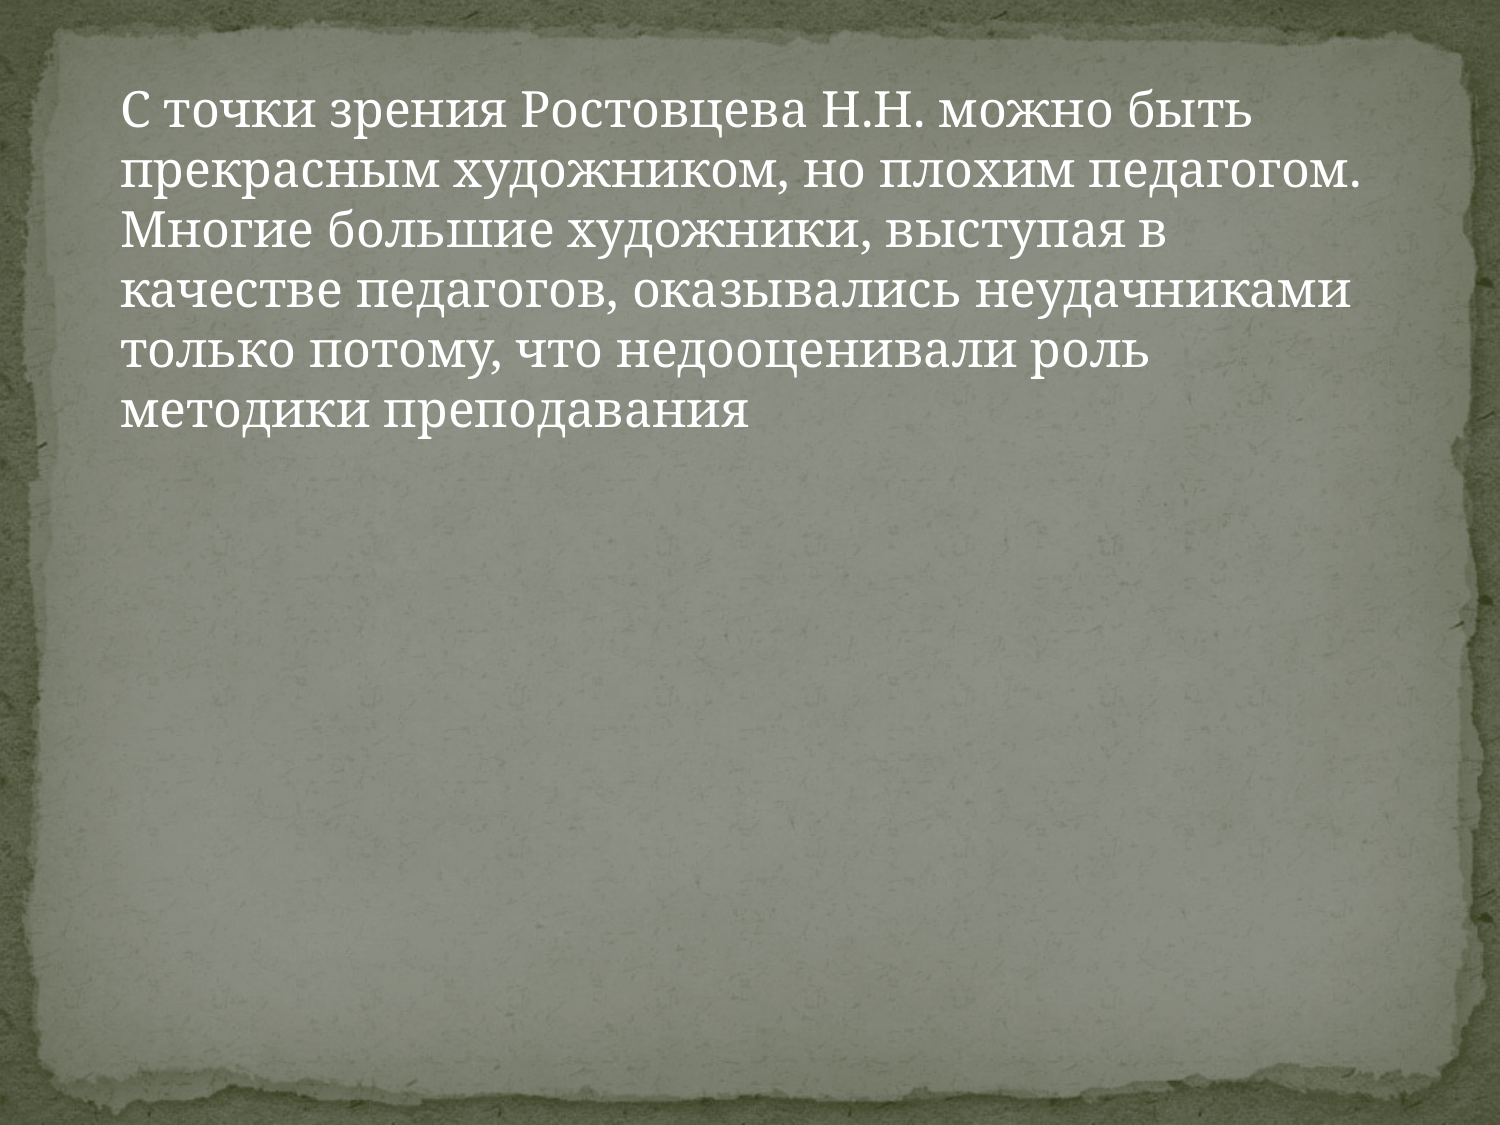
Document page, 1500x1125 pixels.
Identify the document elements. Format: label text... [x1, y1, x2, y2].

text_box С точки зрения Ростовцева Н.Н. можно быть прекрасным художником, но плохим педагогом. Многие большие художники, выступая в качестве педагогов, оказывались неудачниками только потому, что недооценивали роль методики преподавания [105, 70, 1383, 445]
